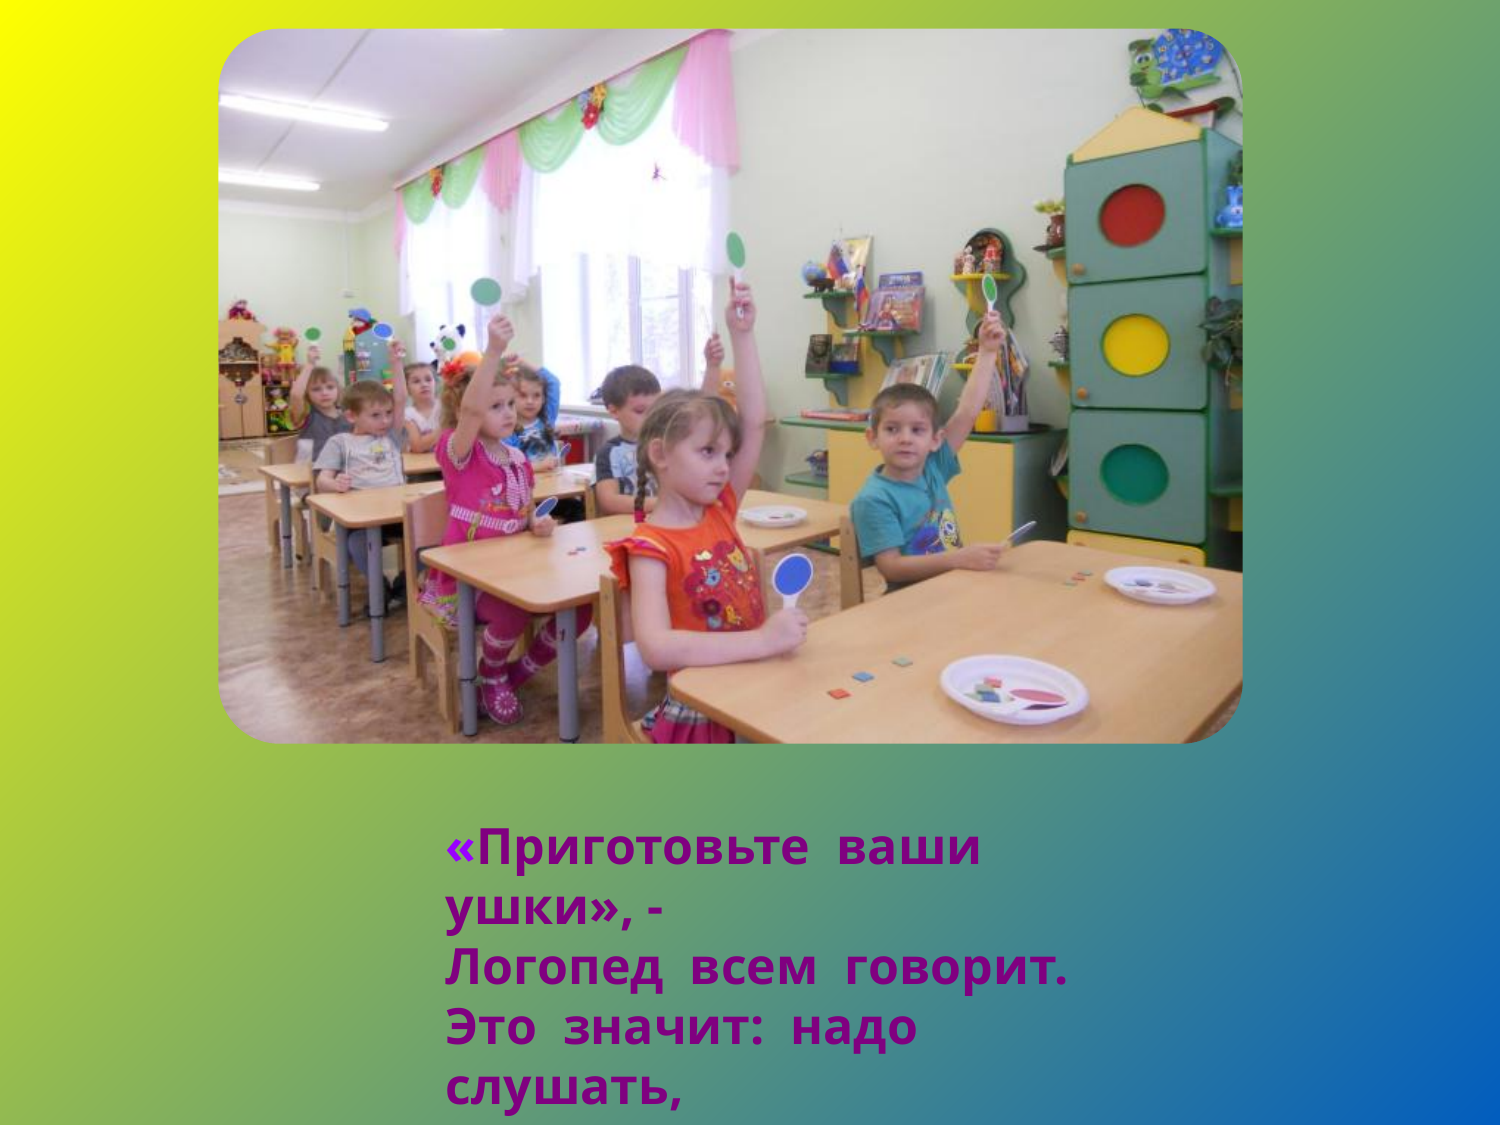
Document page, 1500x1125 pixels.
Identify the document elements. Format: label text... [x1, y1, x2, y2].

text_box «Приготовьте ваши ушки», - Логопед всем говорит. Это значит: надо слушать, Топать, хлопать, звук ловить. [431, 807, 1140, 1125]
picture [217, 28, 1244, 745]
